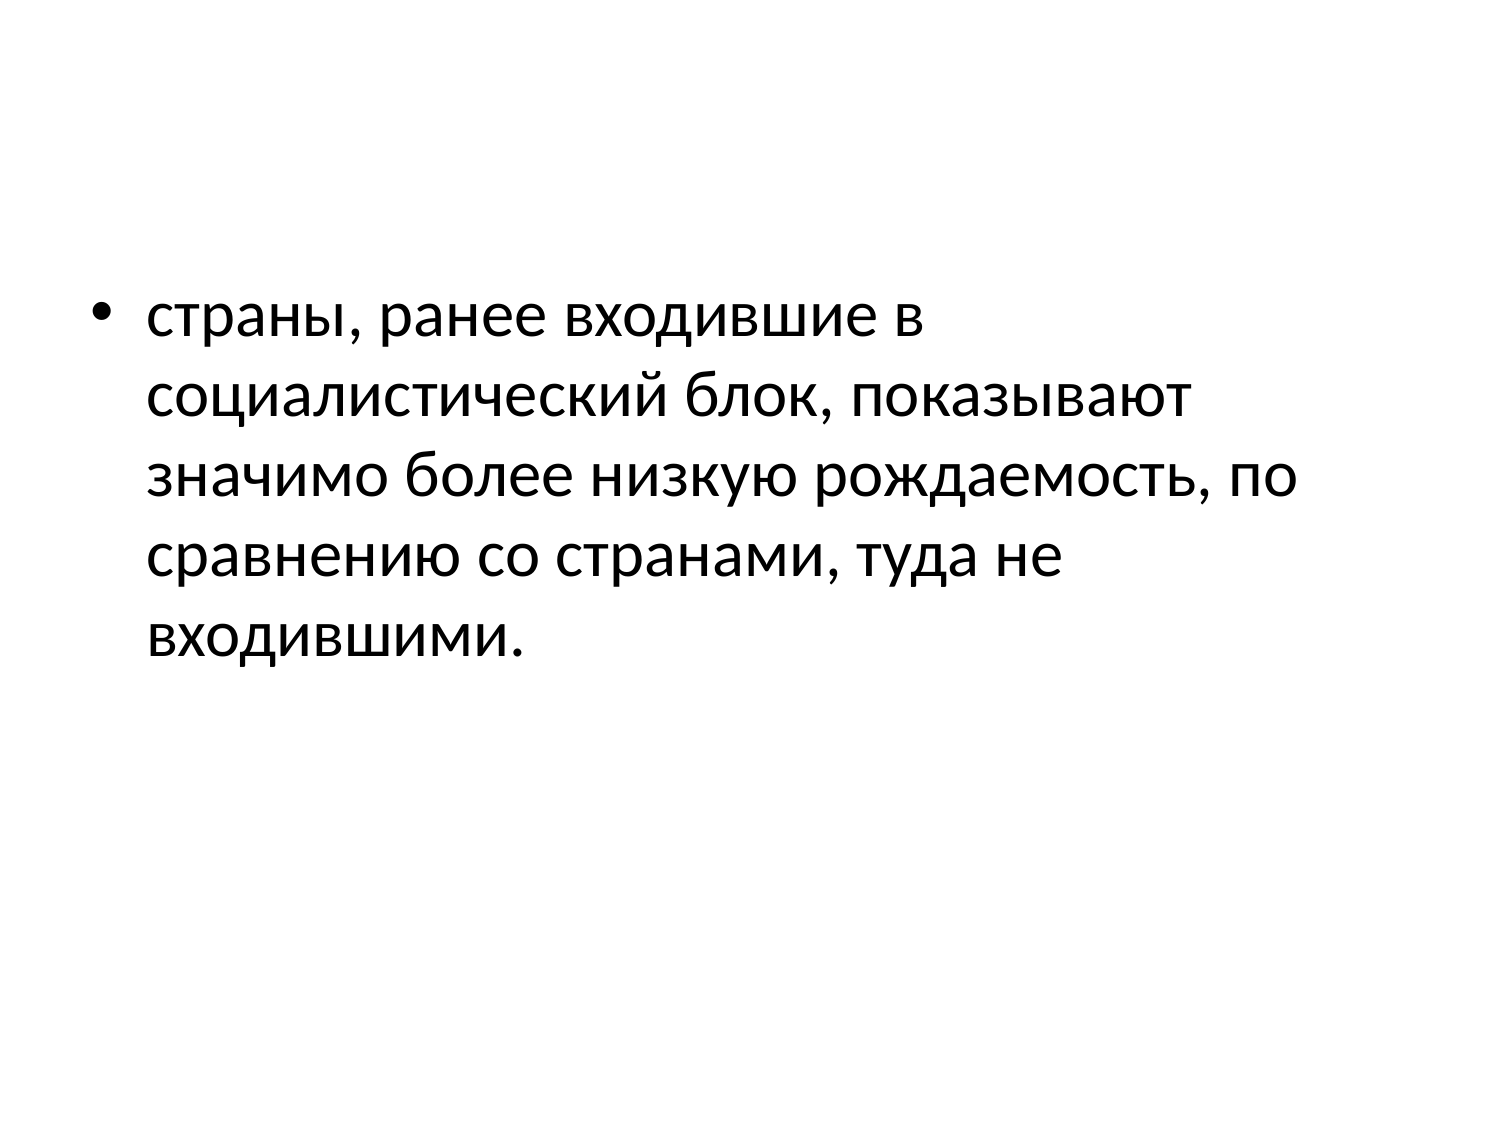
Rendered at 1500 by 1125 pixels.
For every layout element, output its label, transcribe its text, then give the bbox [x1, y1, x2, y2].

list страны, ранее входившие в социалистический блок, показывают значимо более низкую рождаемость, по сравнению со странами, туда не входившими. [75, 262, 1425, 1005]
